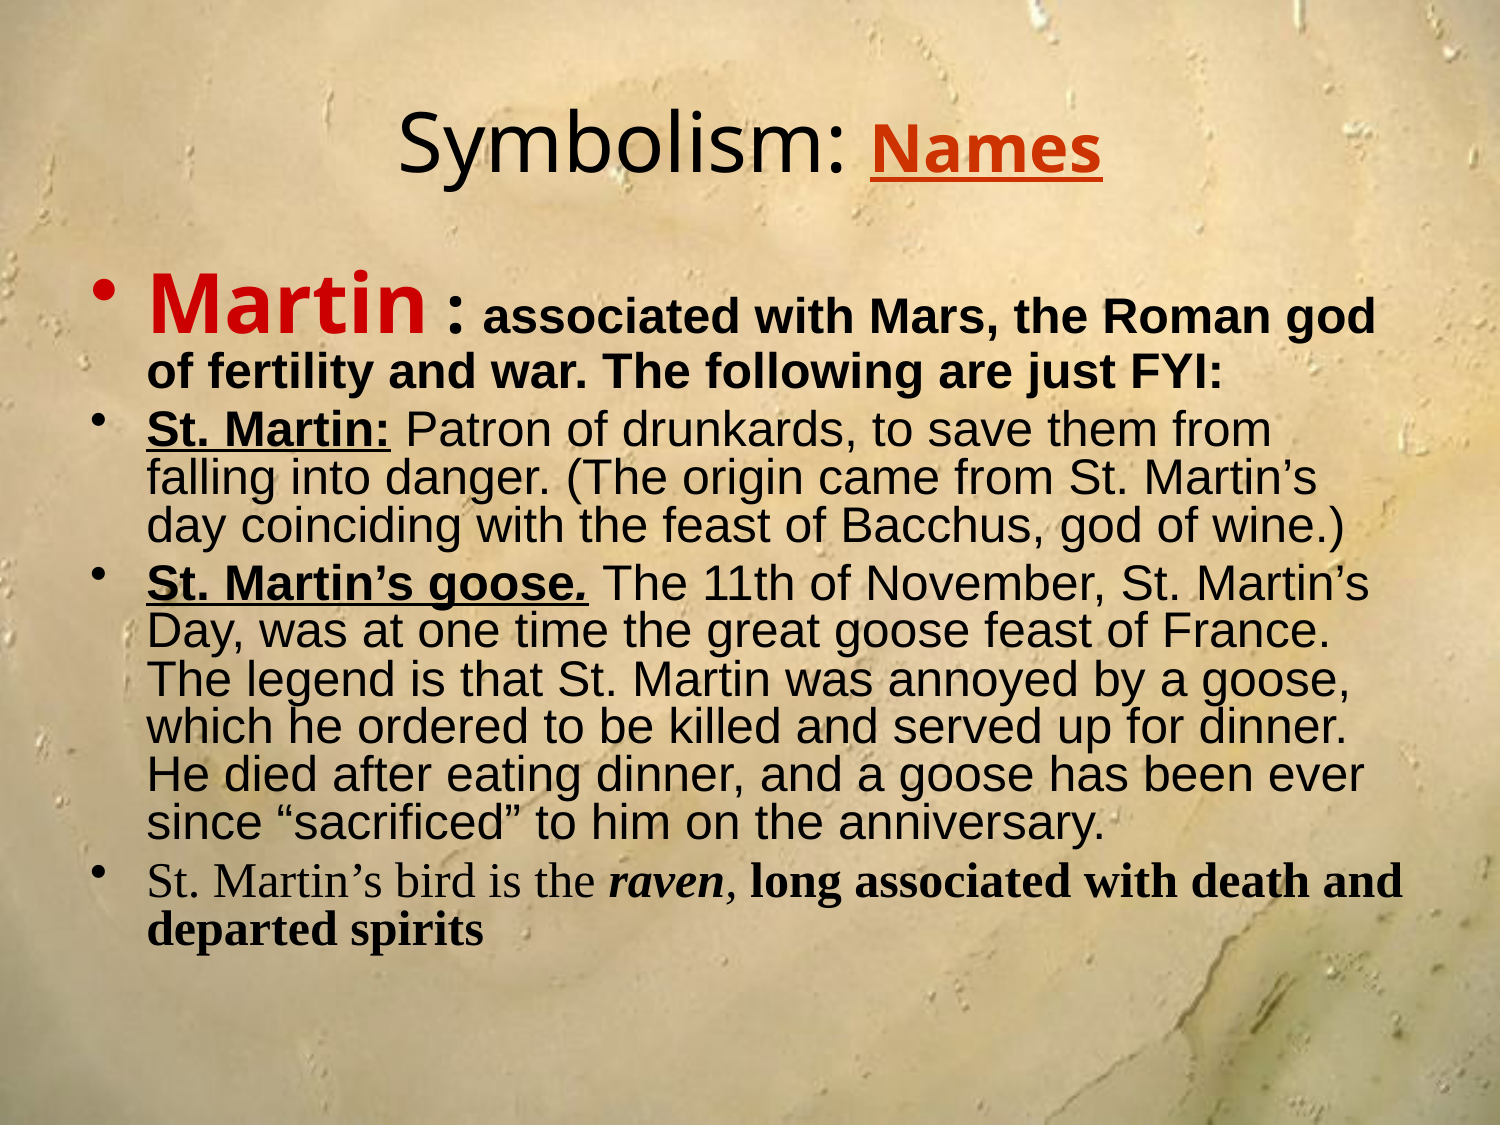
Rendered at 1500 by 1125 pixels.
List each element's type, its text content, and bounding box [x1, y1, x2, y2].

title Symbolism: Names [74, 44, 1426, 233]
list Martin : associated with Mars, the Roman god of fertility and war. The following are just FYI: St. Martin: Patron of drunkards, to save them from falling into danger. (The origin came from St. Martin’s day coinciding with the feast of Bacchus, god of wine.) St. Martin’s goose. The 11th of November, St. Martin’s Day, was at one time the great goose feast of France. The legend is that St. Martin was annoyed by a goose, which he ordered to be killed and served up for dinner. He died after eating dinner, and a goose has been ever since “sacrificed” to him on the anniversary. St. Martin’s bird is the raven, long associated with death and departed spirits [74, 262, 1426, 1006]
picture [0, 0, 1500, 1125]
